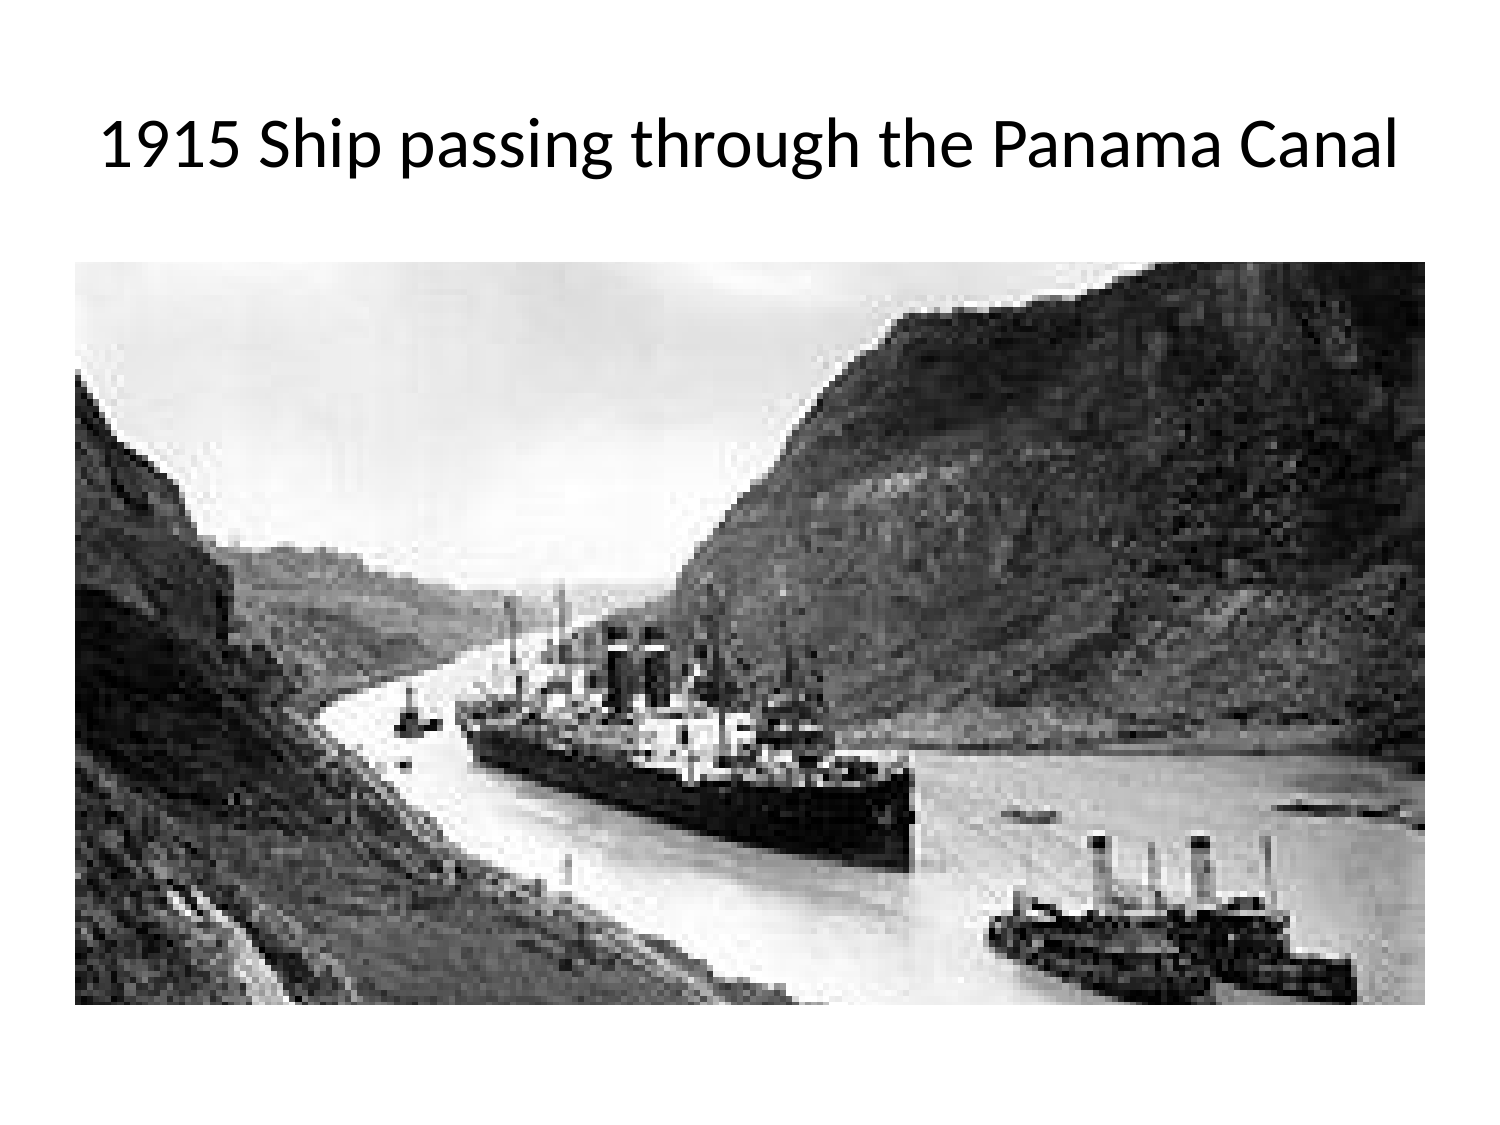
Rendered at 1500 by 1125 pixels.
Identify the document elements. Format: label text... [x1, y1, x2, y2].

title 1915 Ship passing through the Panama Canal [75, 45, 1425, 233]
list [74, 262, 1426, 1006]
